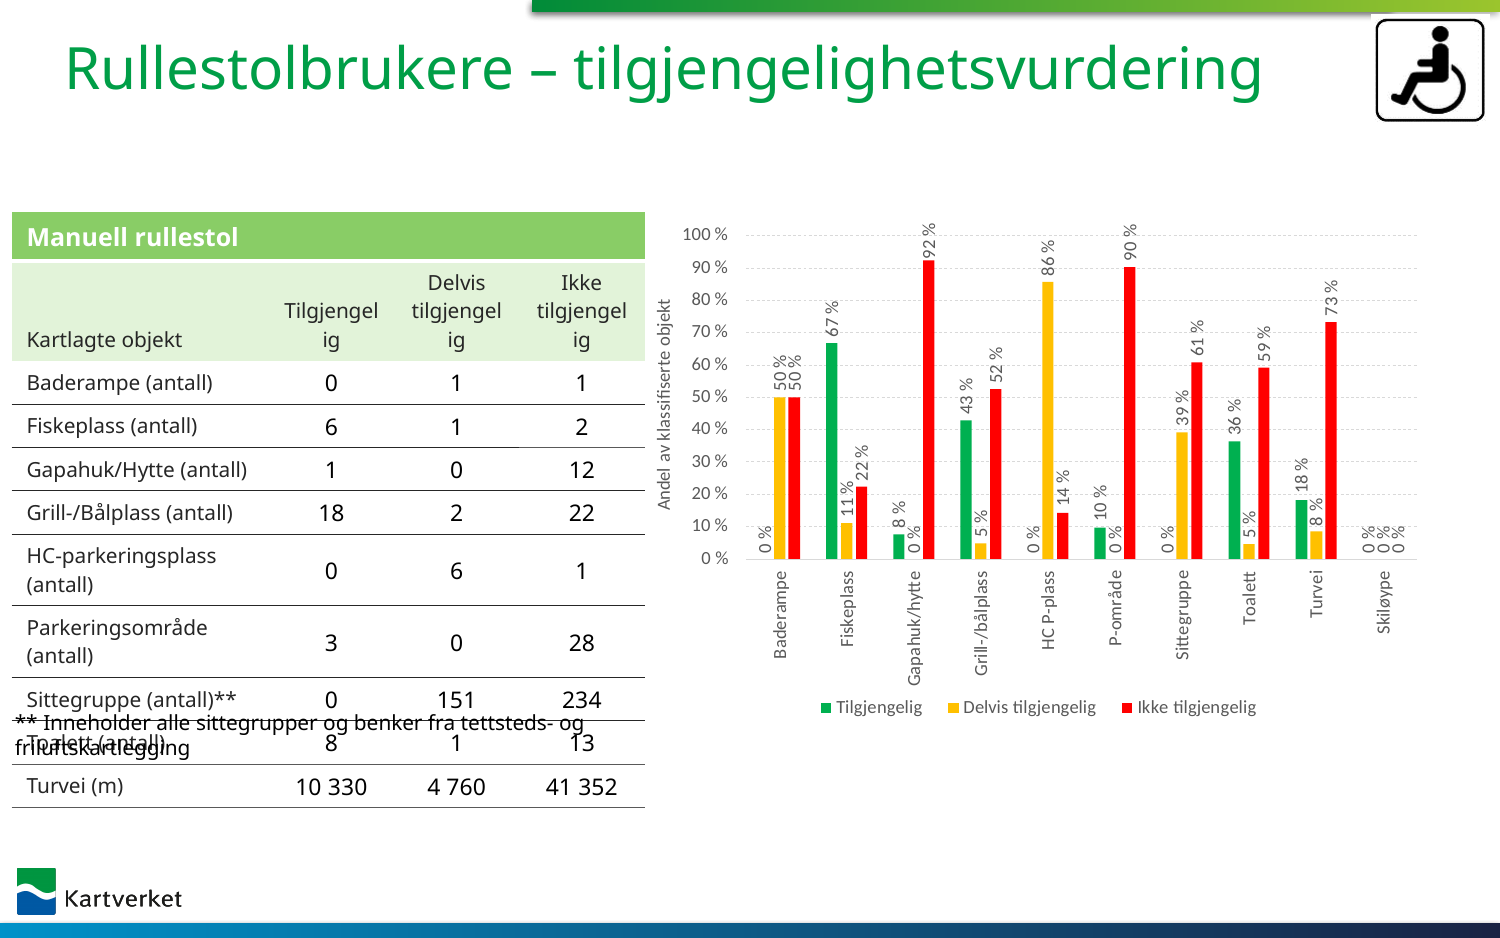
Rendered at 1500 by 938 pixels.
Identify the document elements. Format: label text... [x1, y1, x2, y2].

table_cell 1 [394, 361, 519, 404]
table_cell 18 [269, 491, 394, 534]
table_header Manuell rullestol [12, 212, 645, 259]
table_cell Baderampe (antall) [12, 361, 269, 404]
picture [643, 218, 1427, 728]
table_cell 234 [519, 678, 638, 702]
table_cell HC-parkeringsplass (antall) [12, 535, 269, 605]
table_cell 6 [269, 405, 394, 447]
table_cell Turvei (m) [12, 768, 269, 807]
table_cell Grill-/Bålplass (antall) [12, 491, 269, 534]
picture [1371, 13, 1491, 127]
table_cell 0 [269, 361, 394, 404]
table_cell 28 [519, 606, 638, 677]
table_cell 22 [519, 491, 638, 534]
table_cell 1 [519, 535, 638, 605]
table_cell Fiskeplass (antall) [12, 405, 269, 447]
table_cell 41 352 [519, 768, 645, 807]
table_cell Ikke tilgjengelig [519, 263, 638, 361]
table_cell Parkeringsområde (antall) [12, 606, 269, 677]
table_cell 12 [519, 448, 638, 490]
table_cell 1 [519, 361, 638, 404]
table_cell 6 [394, 535, 519, 605]
table_cell 1 [394, 405, 519, 447]
table_cell 10 330 [269, 768, 394, 807]
text_box Rullestolbrukere – tilgjengelighetsvurdering [49, 12, 1372, 109]
table_cell Tilgjengelig [269, 263, 394, 361]
table_cell Gapahuk/Hytte (antall) [12, 448, 269, 490]
table_cell 2 [394, 491, 519, 534]
table_cell 151 [394, 678, 519, 702]
table_cell 1 [269, 448, 394, 490]
table_cell 0 [269, 535, 394, 605]
table_cell 0 [394, 448, 519, 490]
table_cell Sittegruppe (antall)** [12, 678, 269, 702]
table_cell 0 [394, 606, 519, 677]
text_box ** Inneholder alle sittegrupper og benker fra tettsteds- og friluftskartlegging [0, 702, 745, 768]
table_cell 3 [269, 606, 394, 677]
table_cell 2 [519, 405, 638, 447]
table_cell 4 760 [394, 768, 519, 807]
table_cell Delvis tilgjengelig [394, 263, 519, 361]
table_cell Kartlagte objekt [12, 263, 269, 361]
table_cell 0 [269, 678, 394, 702]
